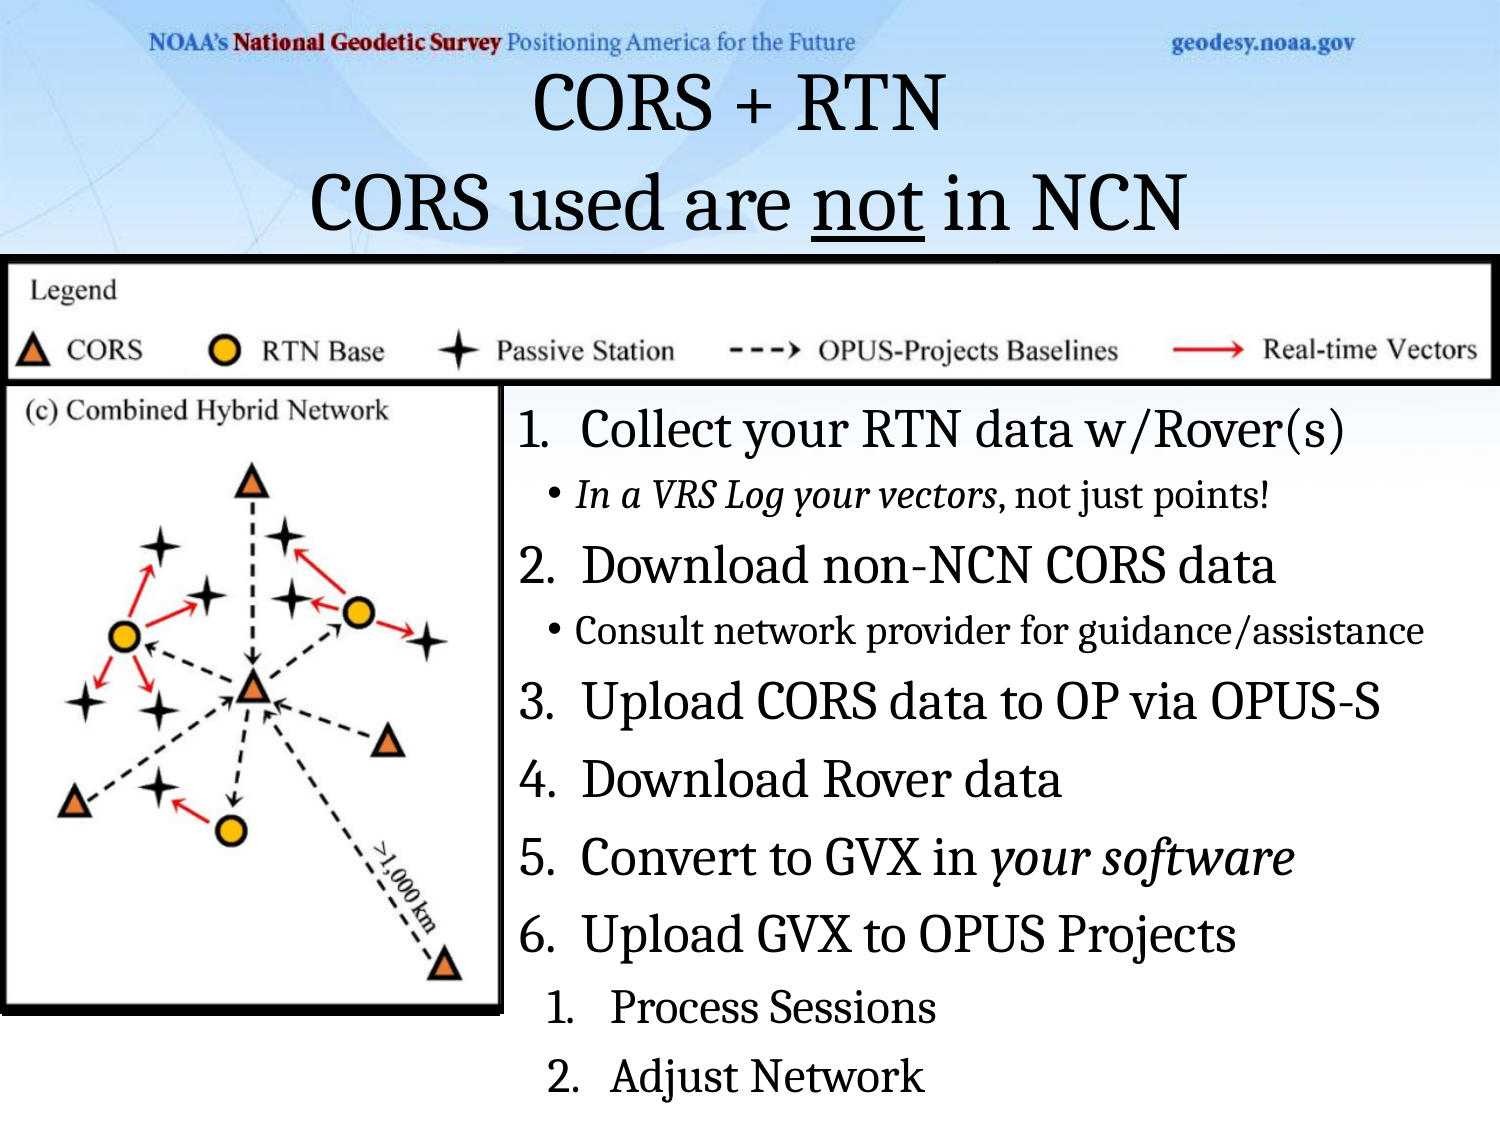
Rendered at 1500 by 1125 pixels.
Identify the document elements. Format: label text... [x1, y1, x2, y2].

picture [0, 255, 1500, 1125]
picture [0, 204, 1500, 254]
list Collect your RTN data w/Rover(s) In a VRS Log your vectors, not just points! Download non-NCN CORS data Consult network provider for guidance/assistance Upload CORS data to OP via OPUS-S Download Rover data Convert to GVX in your software Upload GVX to OPUS Projects Process Sessions Adjust Network [504, 389, 1500, 1064]
picture [0, 0, 1500, 91]
title CORS + RTN CORS used are not in NCN [0, 91, 1500, 204]
